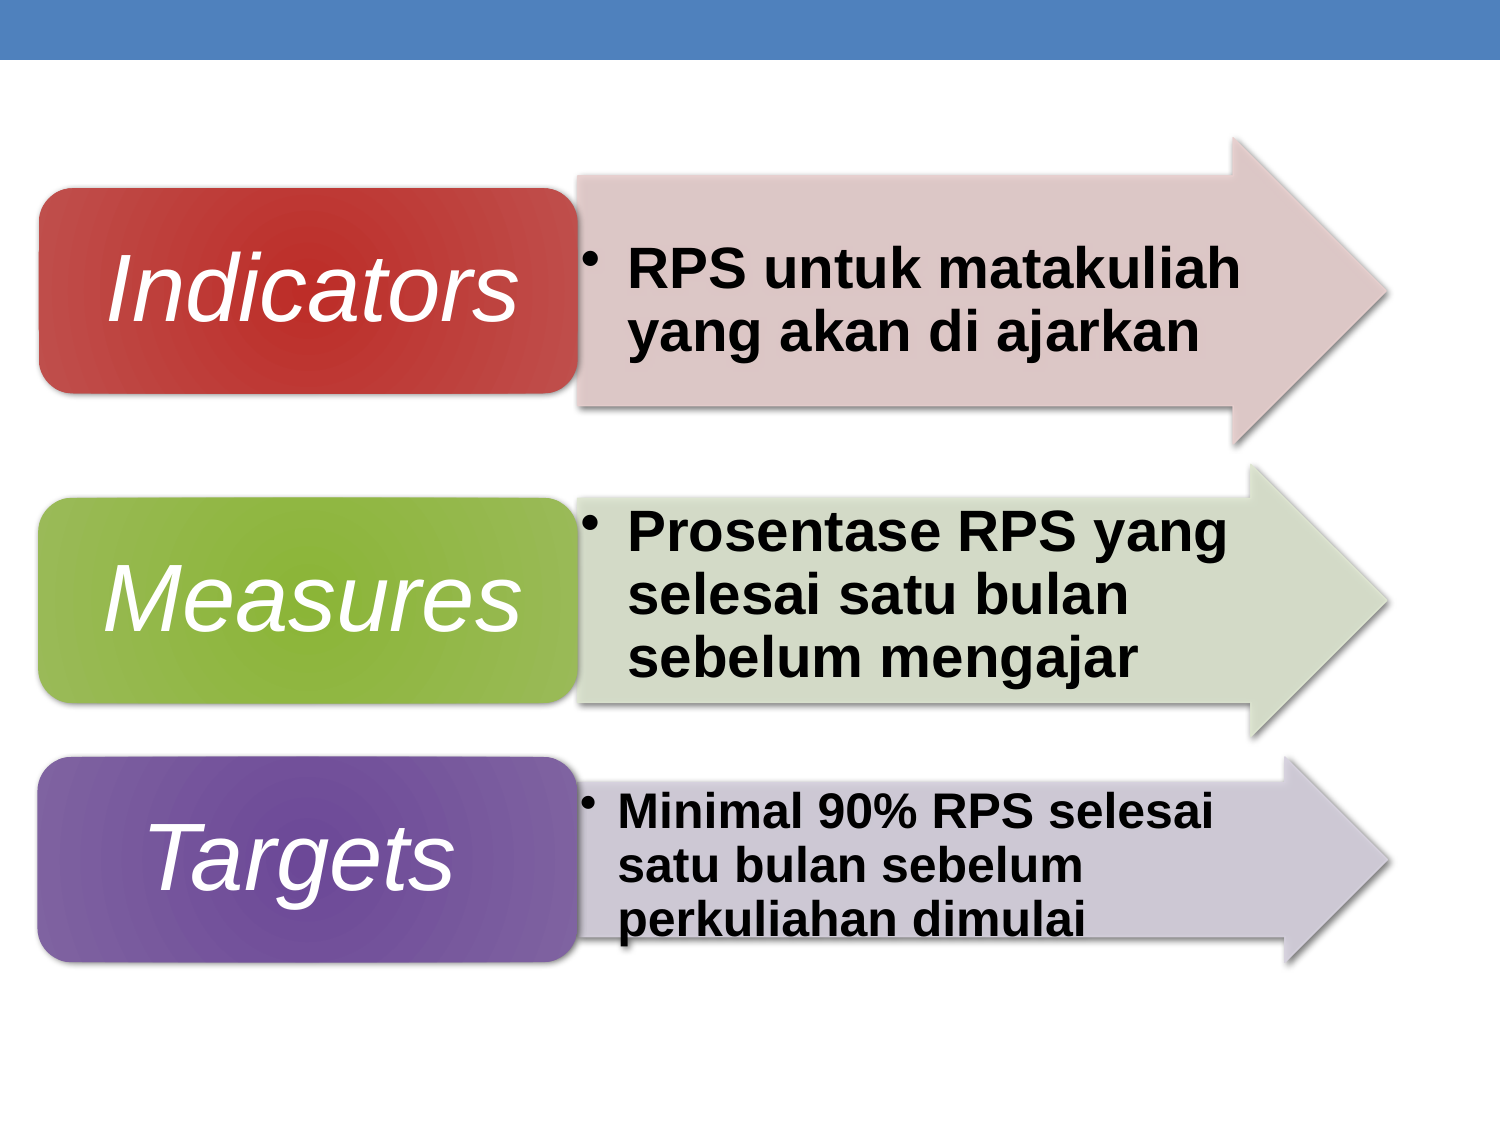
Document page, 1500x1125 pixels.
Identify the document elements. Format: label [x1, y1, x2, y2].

list [37, 137, 1388, 963]
